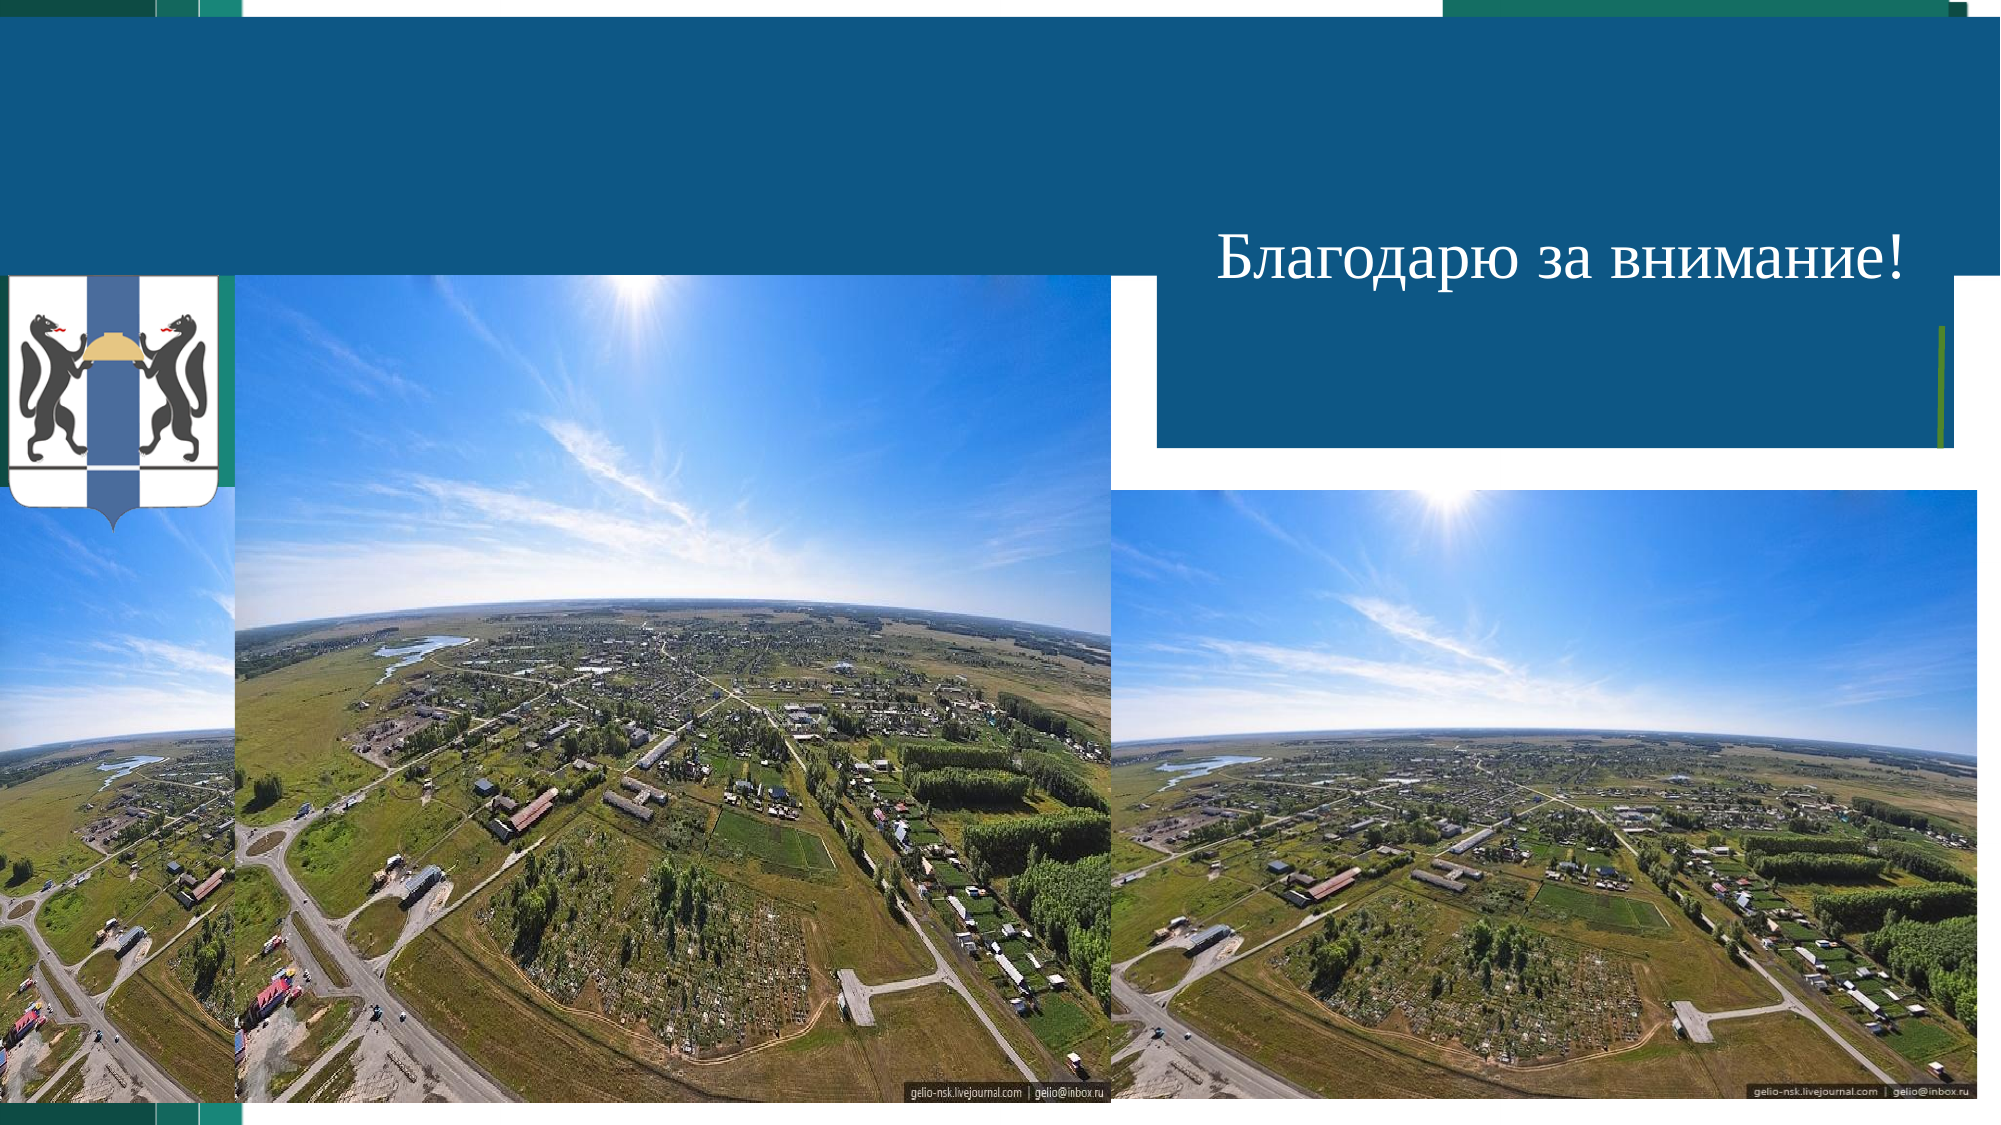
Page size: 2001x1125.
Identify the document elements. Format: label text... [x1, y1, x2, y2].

picture [0, 275, 234, 533]
text_box [234, 275, 1112, 1104]
text_box [0, 486, 234, 1104]
text_box [1112, 490, 1978, 1099]
picture [0, 0, 2001, 1125]
text_box [0, 16, 2000, 277]
text_box Благодарю за внимание! [1156, 53, 1955, 449]
